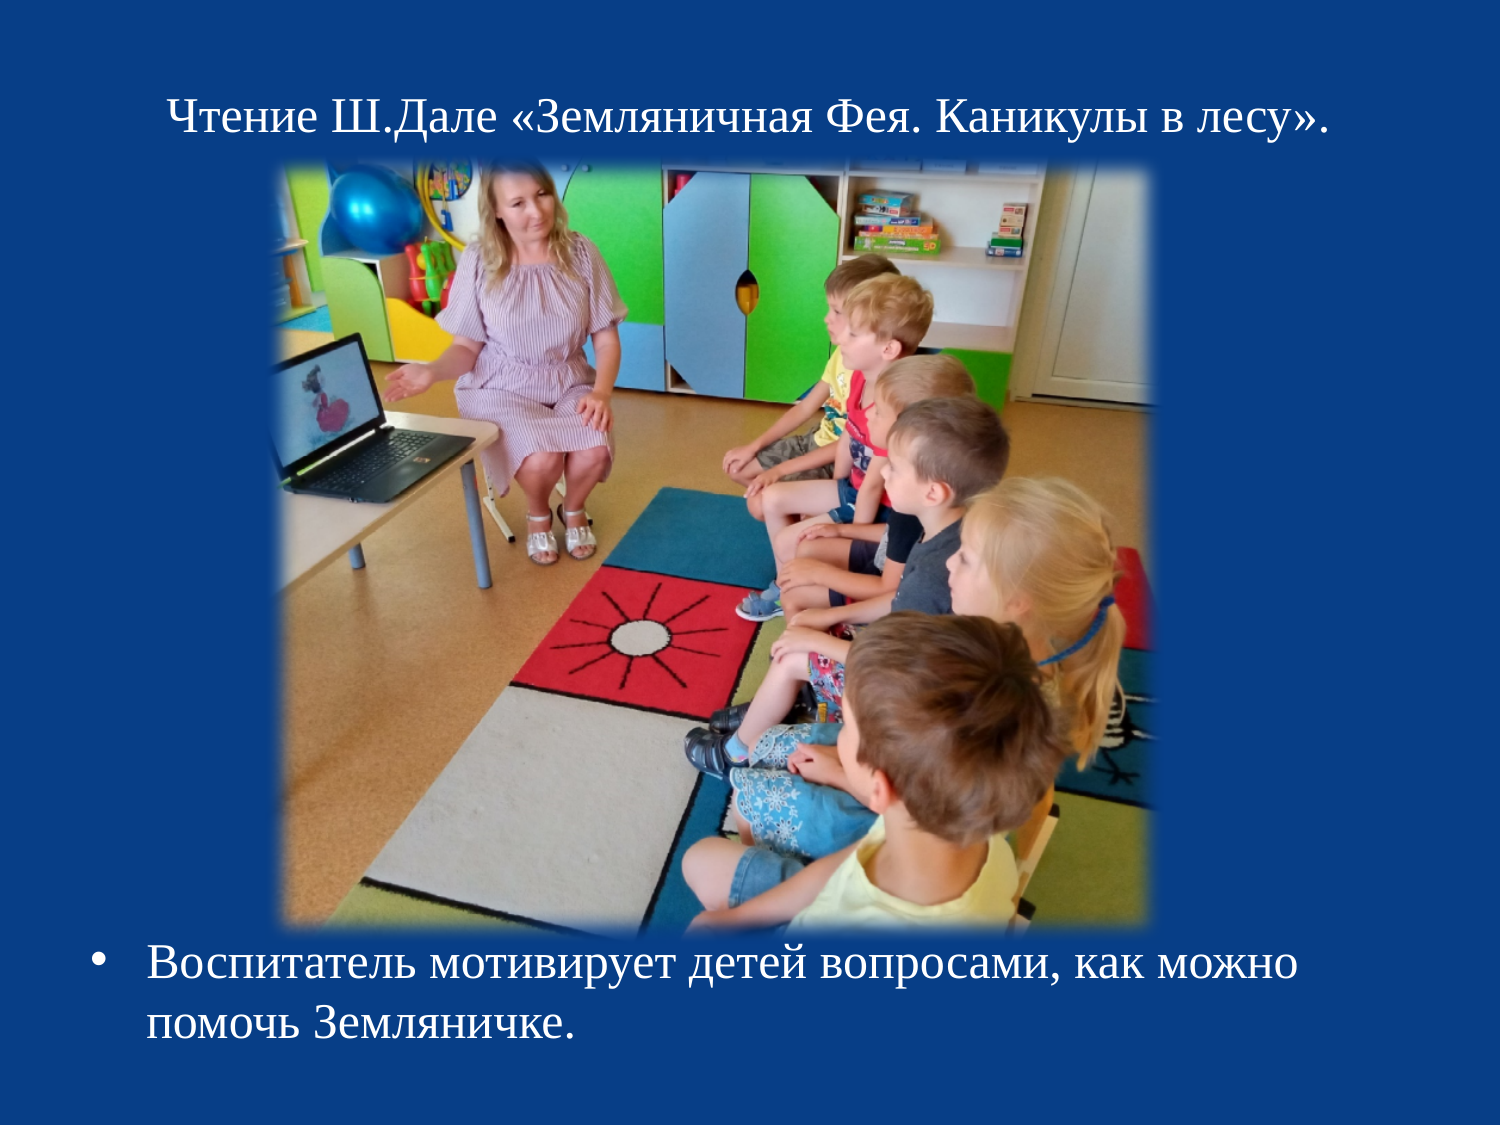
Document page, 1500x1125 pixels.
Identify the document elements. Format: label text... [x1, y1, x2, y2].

list Воспитатель мотивирует детей вопросами, как можно помочь Земляничке. [75, 290, 1425, 1099]
picture [265, 153, 1164, 944]
title Чтение Ш.Дале «Земляничная Фея. Каникулы в лесу». [75, 6, 1436, 218]
